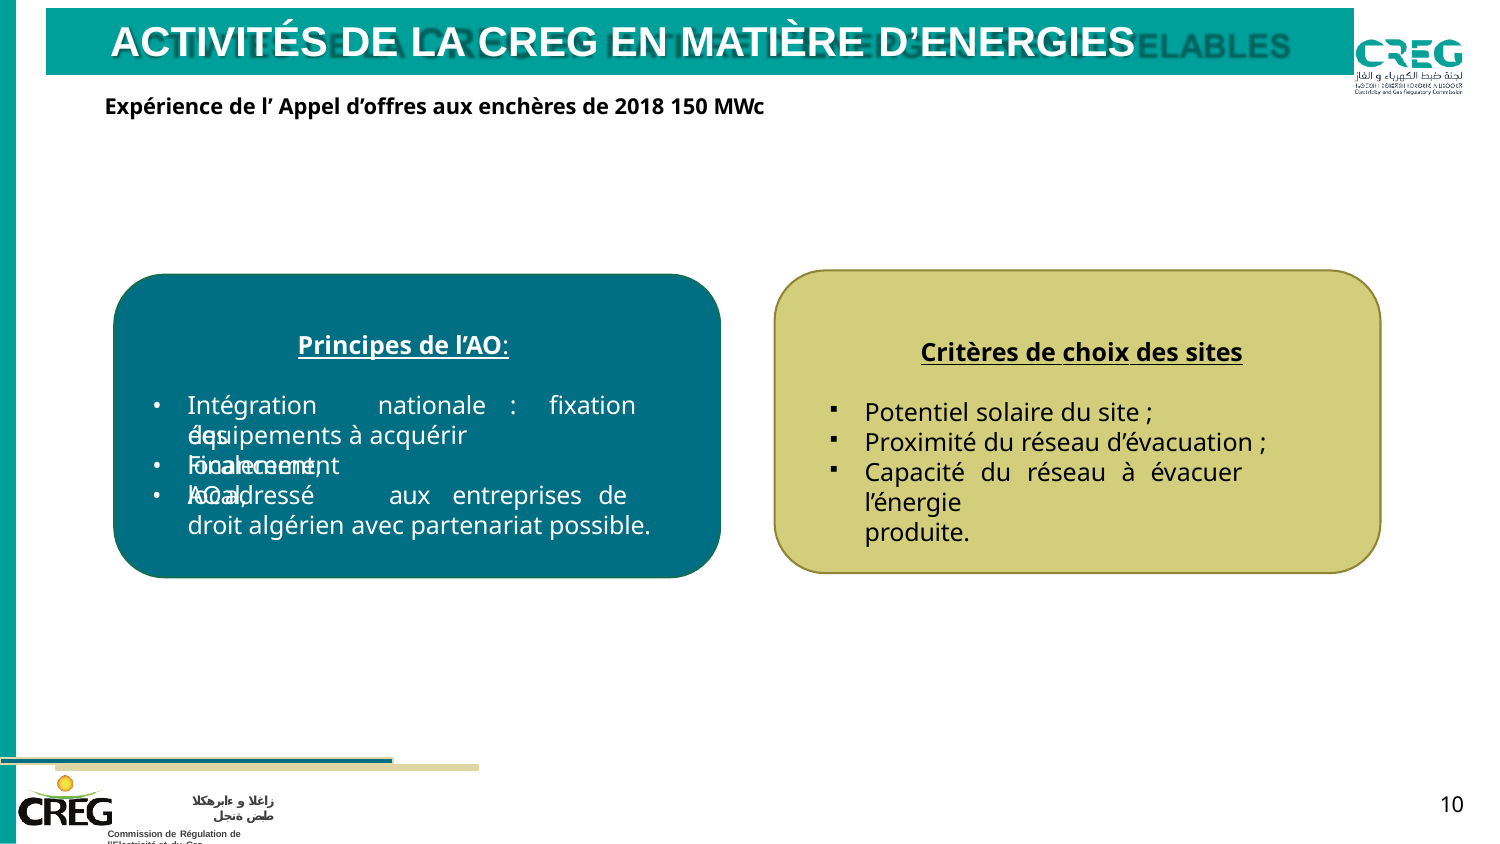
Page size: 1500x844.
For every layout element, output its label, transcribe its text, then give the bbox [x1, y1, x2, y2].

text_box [0, 0, 1355, 844]
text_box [112, 273, 722, 579]
text_box 10 [1437, 790, 1467, 817]
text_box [773, 269, 1382, 575]
picture [1355, 39, 1463, 95]
